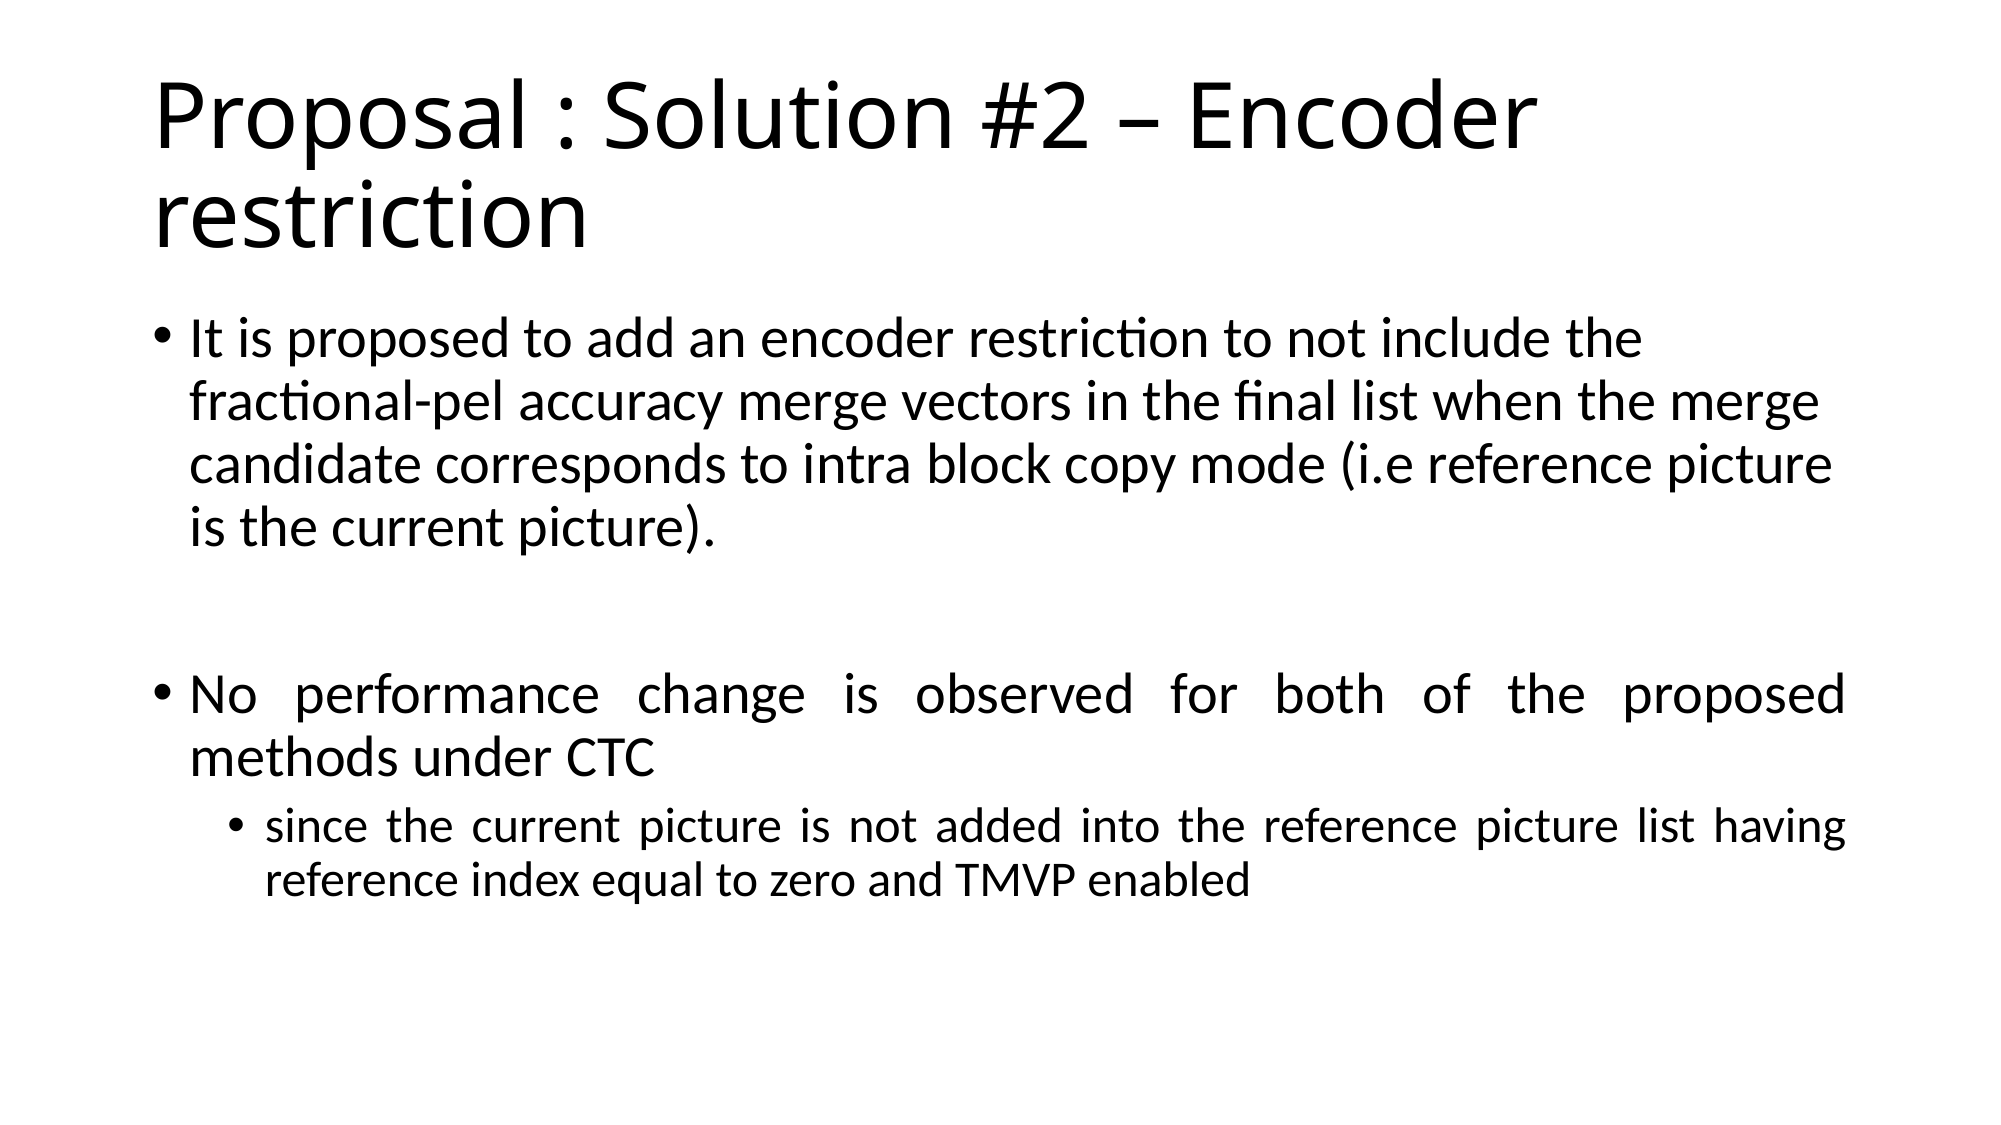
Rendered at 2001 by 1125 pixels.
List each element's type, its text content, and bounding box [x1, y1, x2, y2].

title Proposal : Solution #2 – Encoder restriction [137, 59, 1863, 278]
list It is proposed to add an encoder restriction to not include the fractional-pel accuracy merge vectors in the final list when the merge candidate corresponds to intra block copy mode (i.e reference picture is the current picture). No performance change is observed for both of the proposed methods under CTC since the current picture is not added into the reference picture list having reference index equal to zero and TMVP enabled [137, 299, 1863, 1014]
